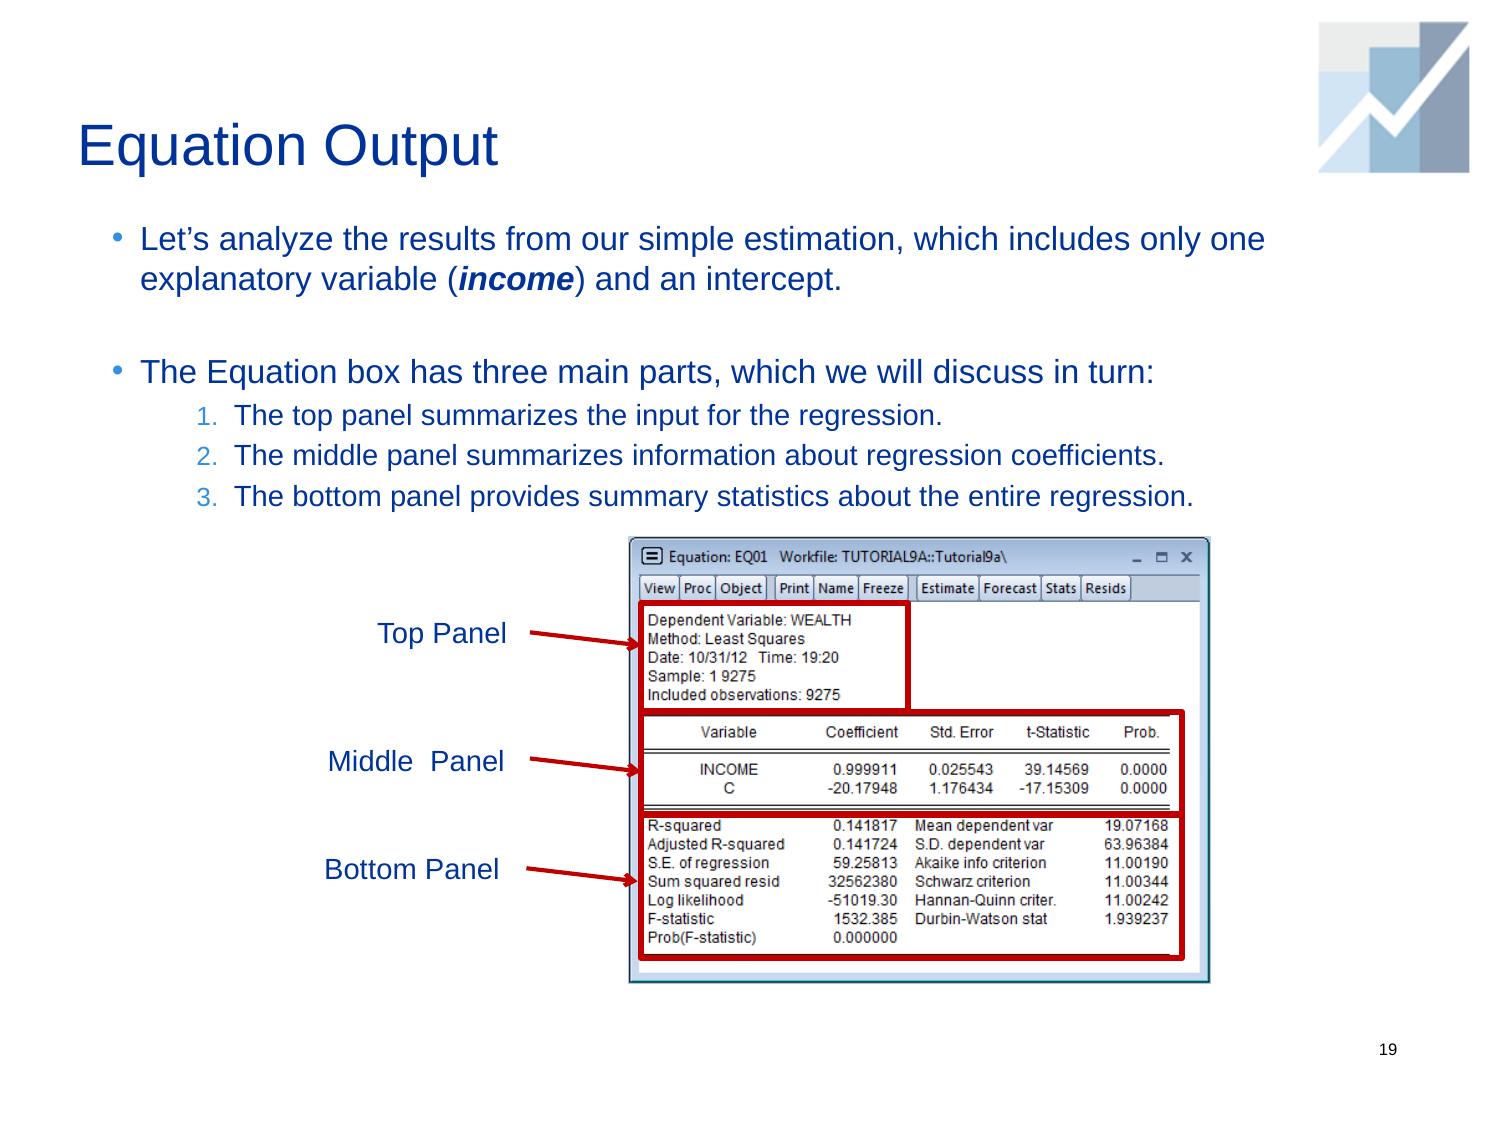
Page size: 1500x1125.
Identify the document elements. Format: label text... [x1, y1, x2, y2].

title Equation Output [62, 0, 1297, 185]
list Let’s analyze the results from our simple estimation, which includes only one explanatory variable (income) and an intercept. The Equation box has three main parts, which we will discuss in turn: The top panel summarizes the input for the regression. The middle panel summarizes information about regression coefficients. The bottom panel provides summary statistics about the entire regression. [96, 209, 1408, 503]
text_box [309, 536, 1211, 984]
slide_number 19 [1262, 1015, 1413, 1067]
picture [1300, 11, 1479, 181]
